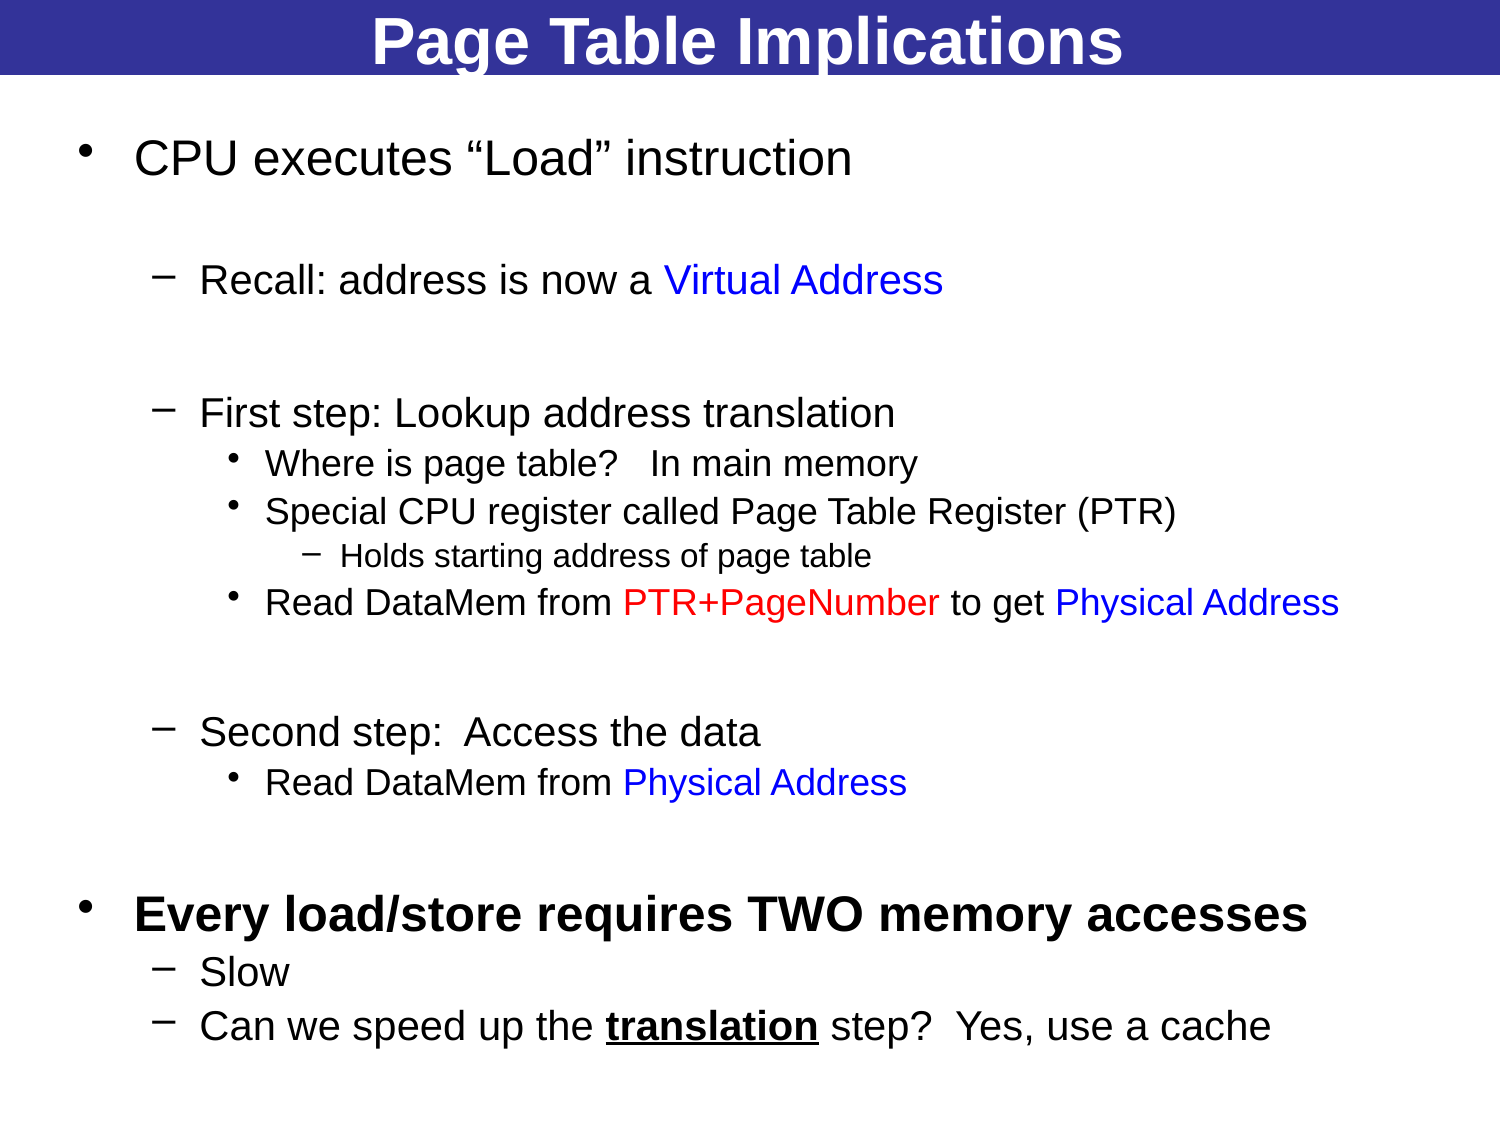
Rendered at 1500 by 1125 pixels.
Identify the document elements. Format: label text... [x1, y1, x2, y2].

list CPU executes “Load” instruction Recall: address is now a Virtual Address First step: Lookup address translation Where is page table? In main memory Special CPU register called Page Table Register (PTR) Holds starting address of page table Read DataMem from PTR+PageNumber to get Physical Address Second step: Access the data Read DataMem from Physical Address Every load/store requires TWO memory accesses Slow Can we speed up the translation step? Yes, use a cache [62, 125, 1475, 1038]
title Page Table Implications [0, 0, 1500, 75]
